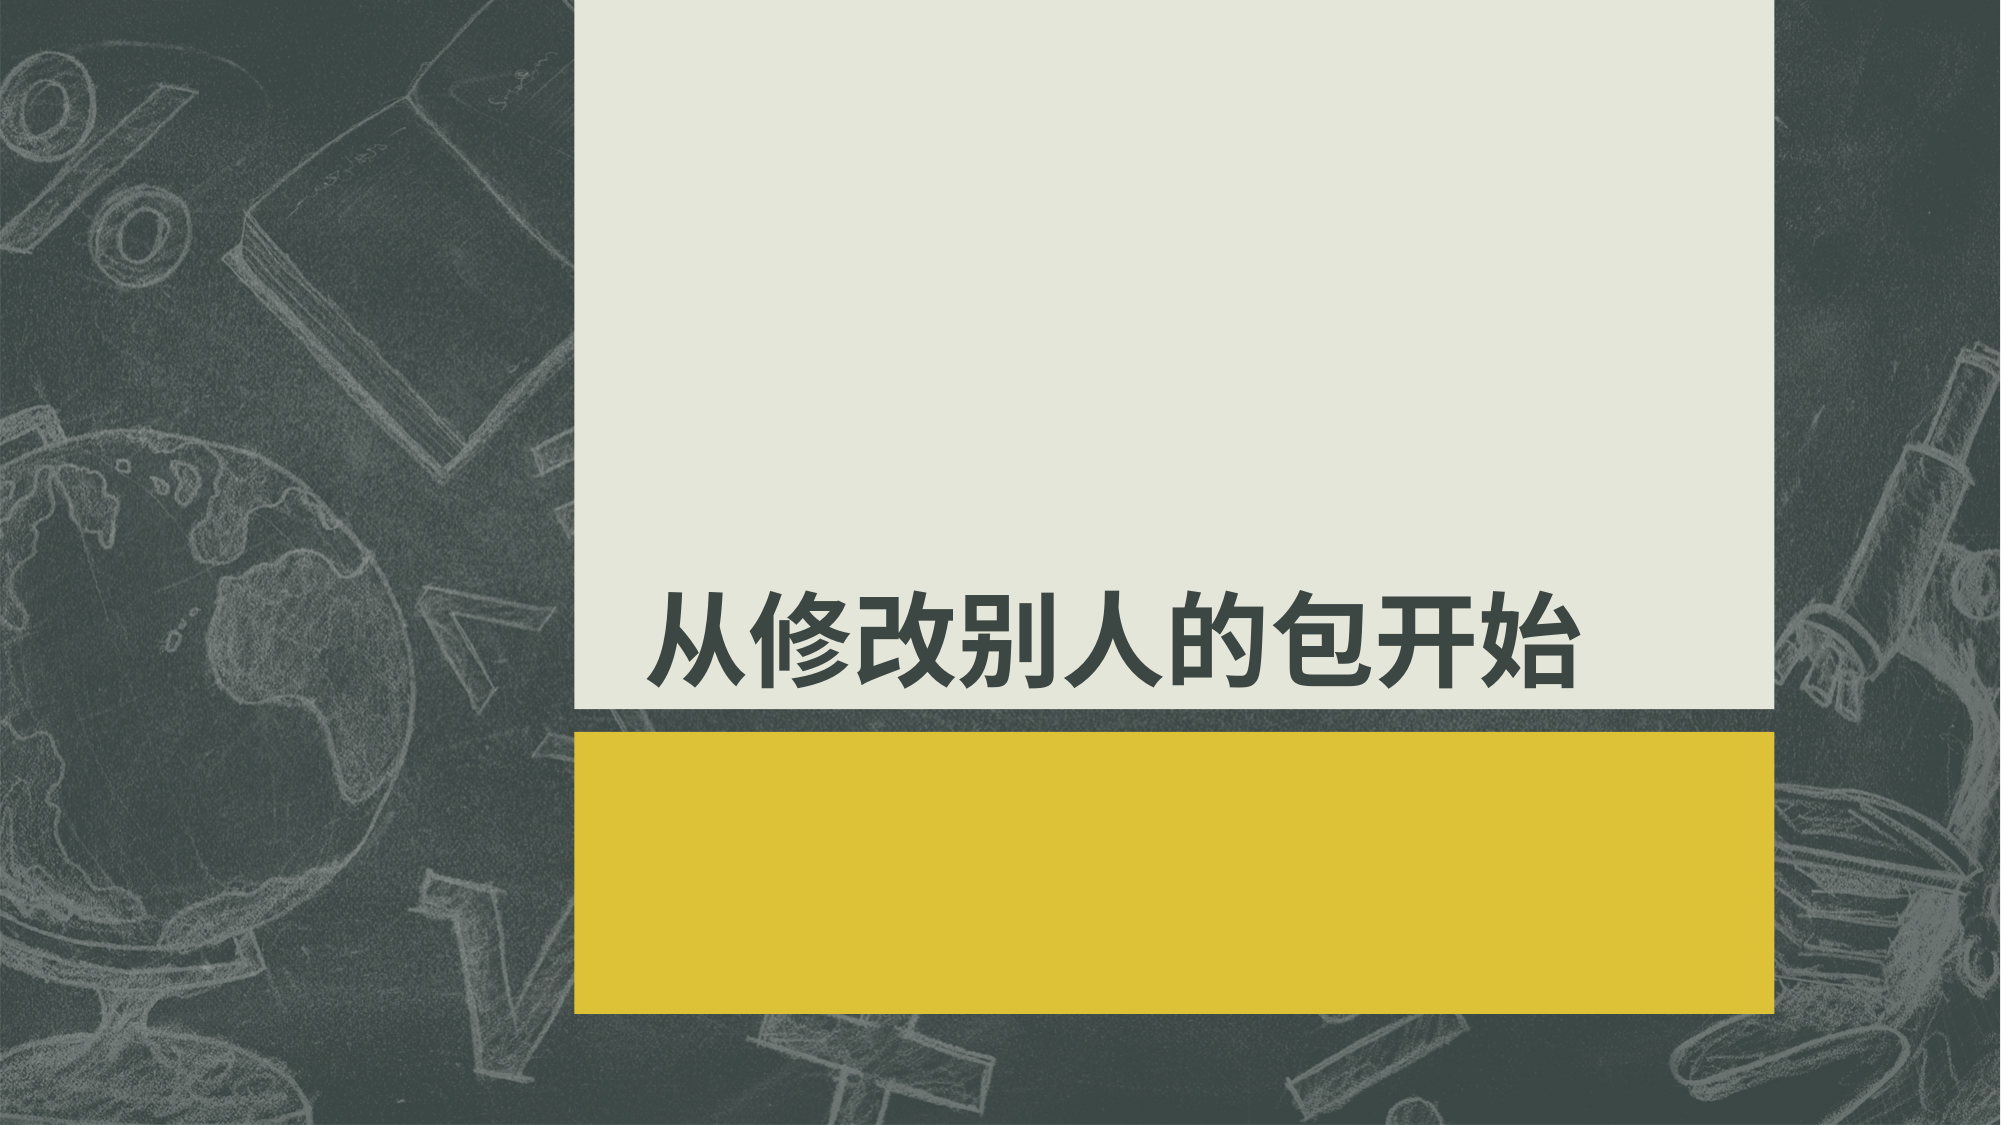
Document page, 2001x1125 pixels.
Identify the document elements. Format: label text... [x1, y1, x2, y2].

picture [0, 0, 2001, 1125]
title 从修改别人的包开始 [629, 107, 1713, 710]
